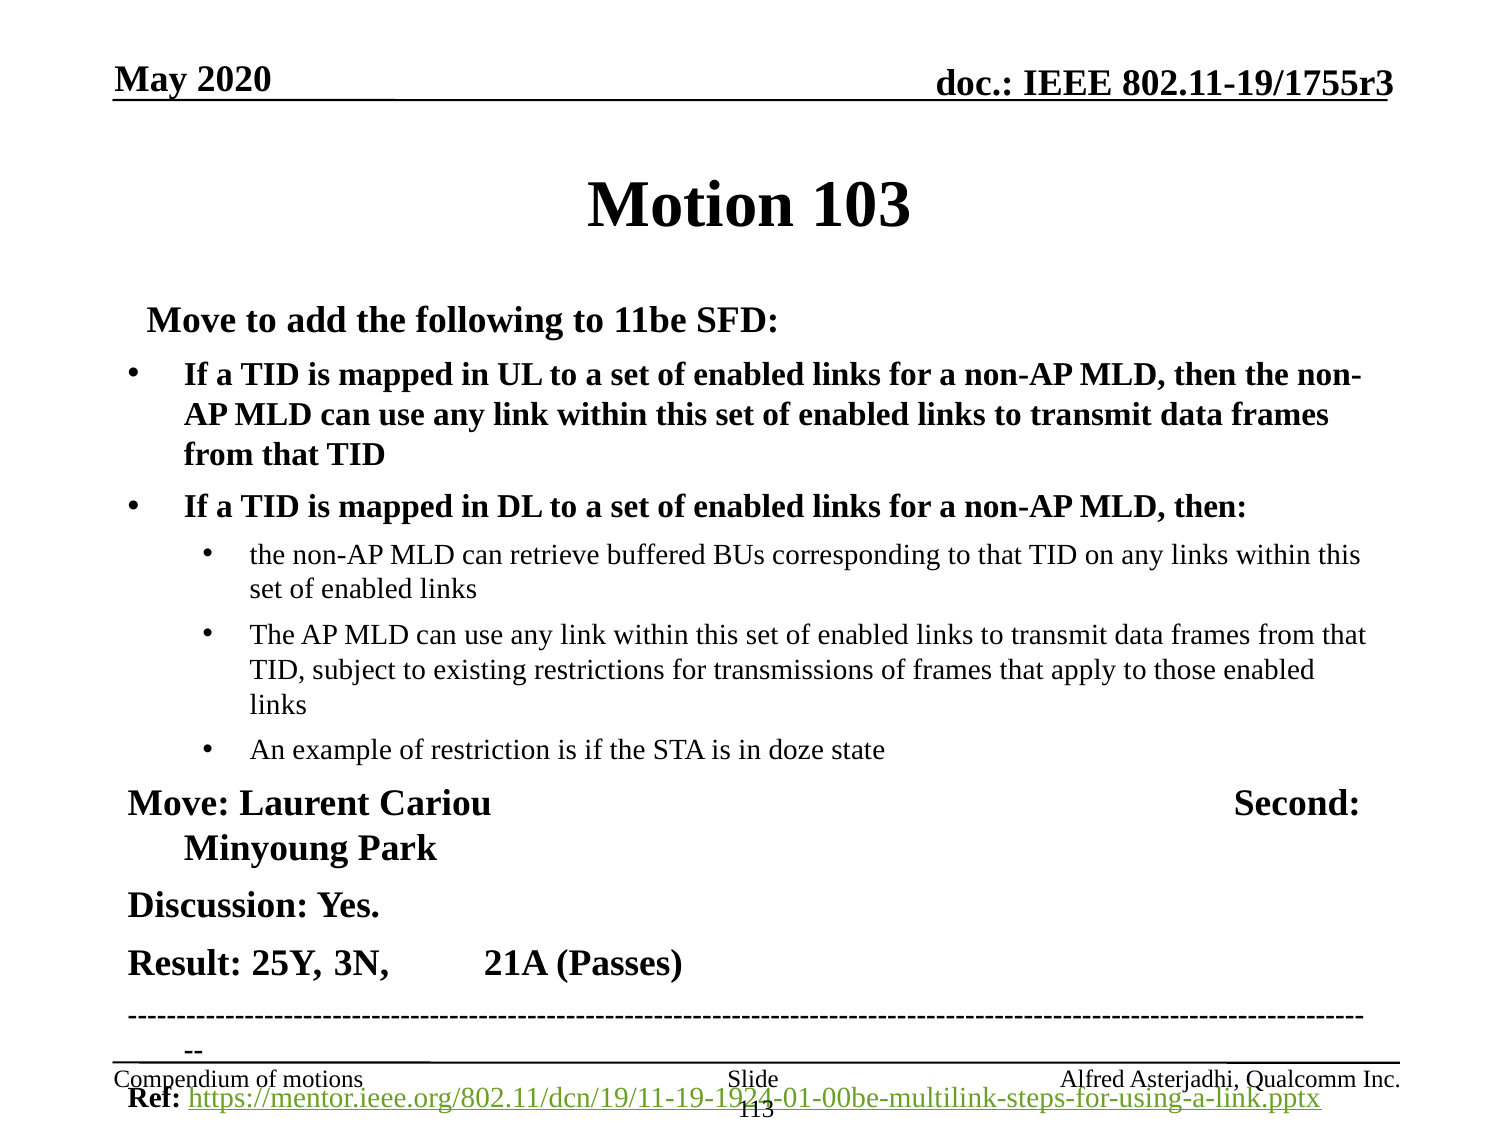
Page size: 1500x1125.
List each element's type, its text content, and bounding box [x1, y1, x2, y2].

footer Alfred Asterjadhi, Qualcomm Inc. [878, 1061, 1402, 1093]
slide_number Slide 113 [712, 1061, 800, 1123]
list Move to add the following to 11be SFD: If a TID is mapped in UL to a set of enabled links for a non-AP MLD, then the non-AP MLD can use any link within this set of enabled links to transmit data frames from that TID If a TID is mapped in DL to a set of enabled links for a non-AP MLD, then: the non-AP MLD can retrieve buffered BUs corresponding to that TID on any links within this set of enabled links The AP MLD can use any link within this set of enabled links to transmit data frames from that TID, subject to existing restrictions for transmissions of frames that apply to those enabled links An example of restriction is if the STA is in doze state Move: Laurent Cariou Second: Minyoung Park Discussion: Yes. Result: 25Y, 3N, 21A (Passes) --------------------------------------------------------------------------------------------------------------------------------- Ref: https://mentor.ieee.org/802.11/dcn/19/11-19-1924-01-00be-multilink-steps-for-using-a-link.pptx [112, 286, 1388, 1071]
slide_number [114, 54, 423, 100]
title Motion 103 [112, 112, 1388, 286]
